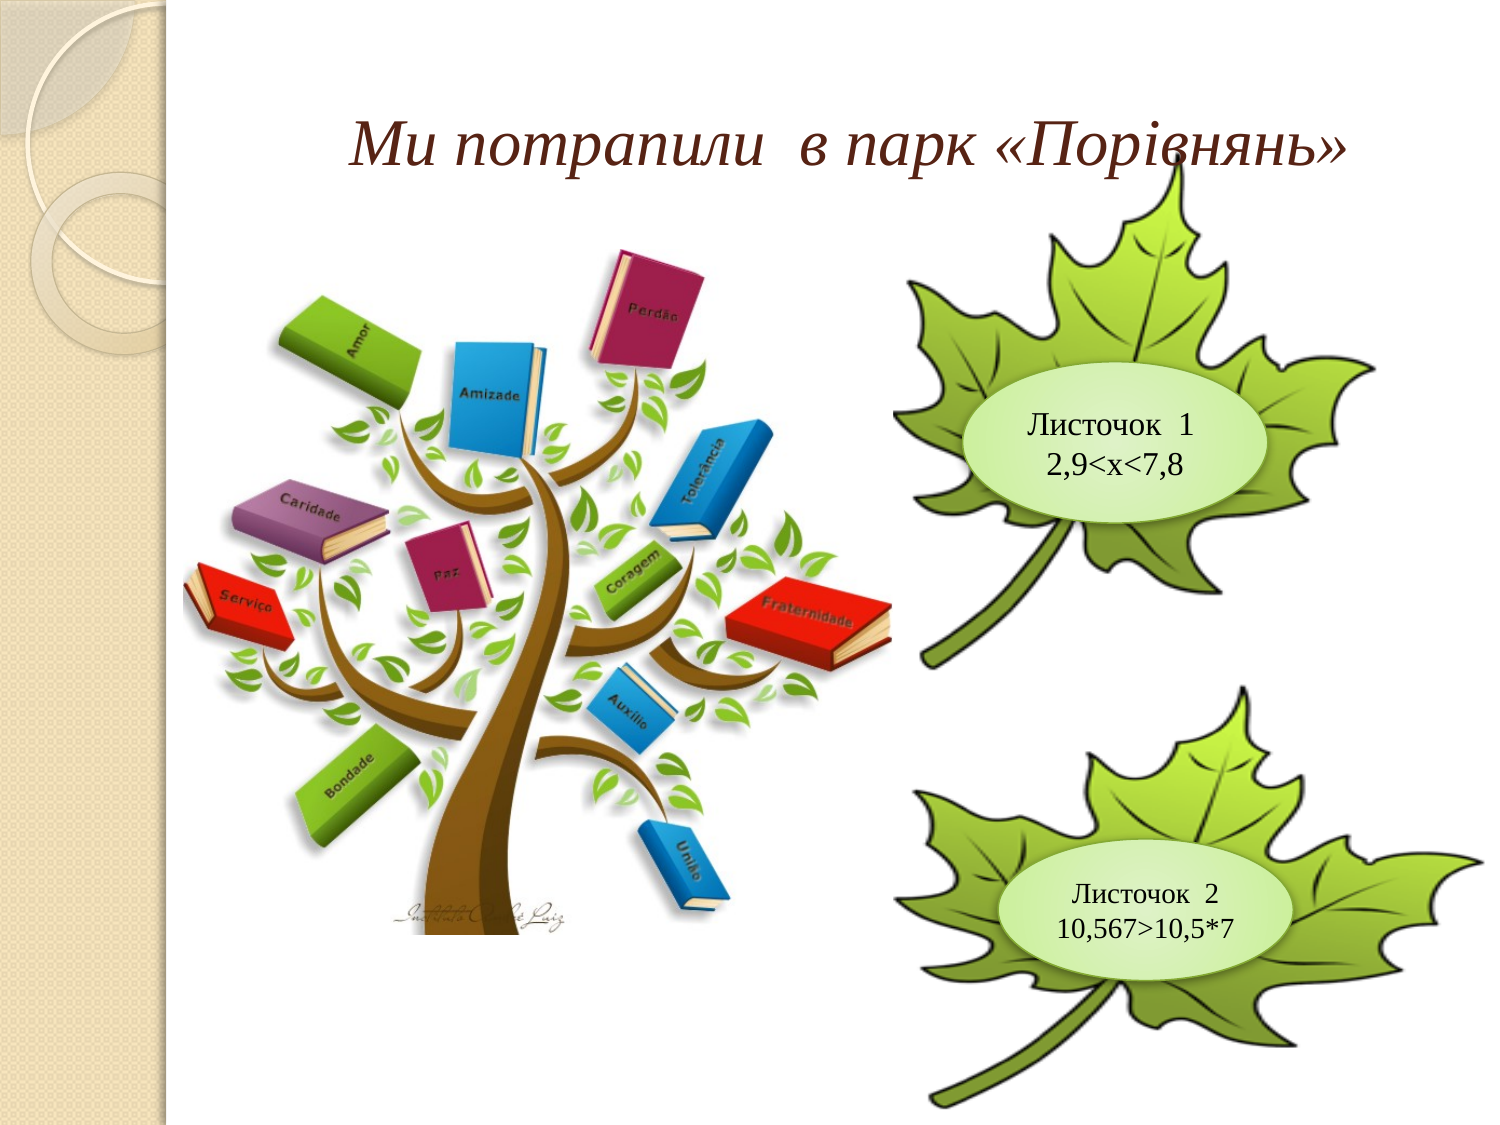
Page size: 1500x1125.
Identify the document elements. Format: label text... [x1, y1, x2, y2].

title Ми потрапили в парк «Порівнянь» [235, 45, 1466, 233]
picture [182, 145, 1500, 1118]
